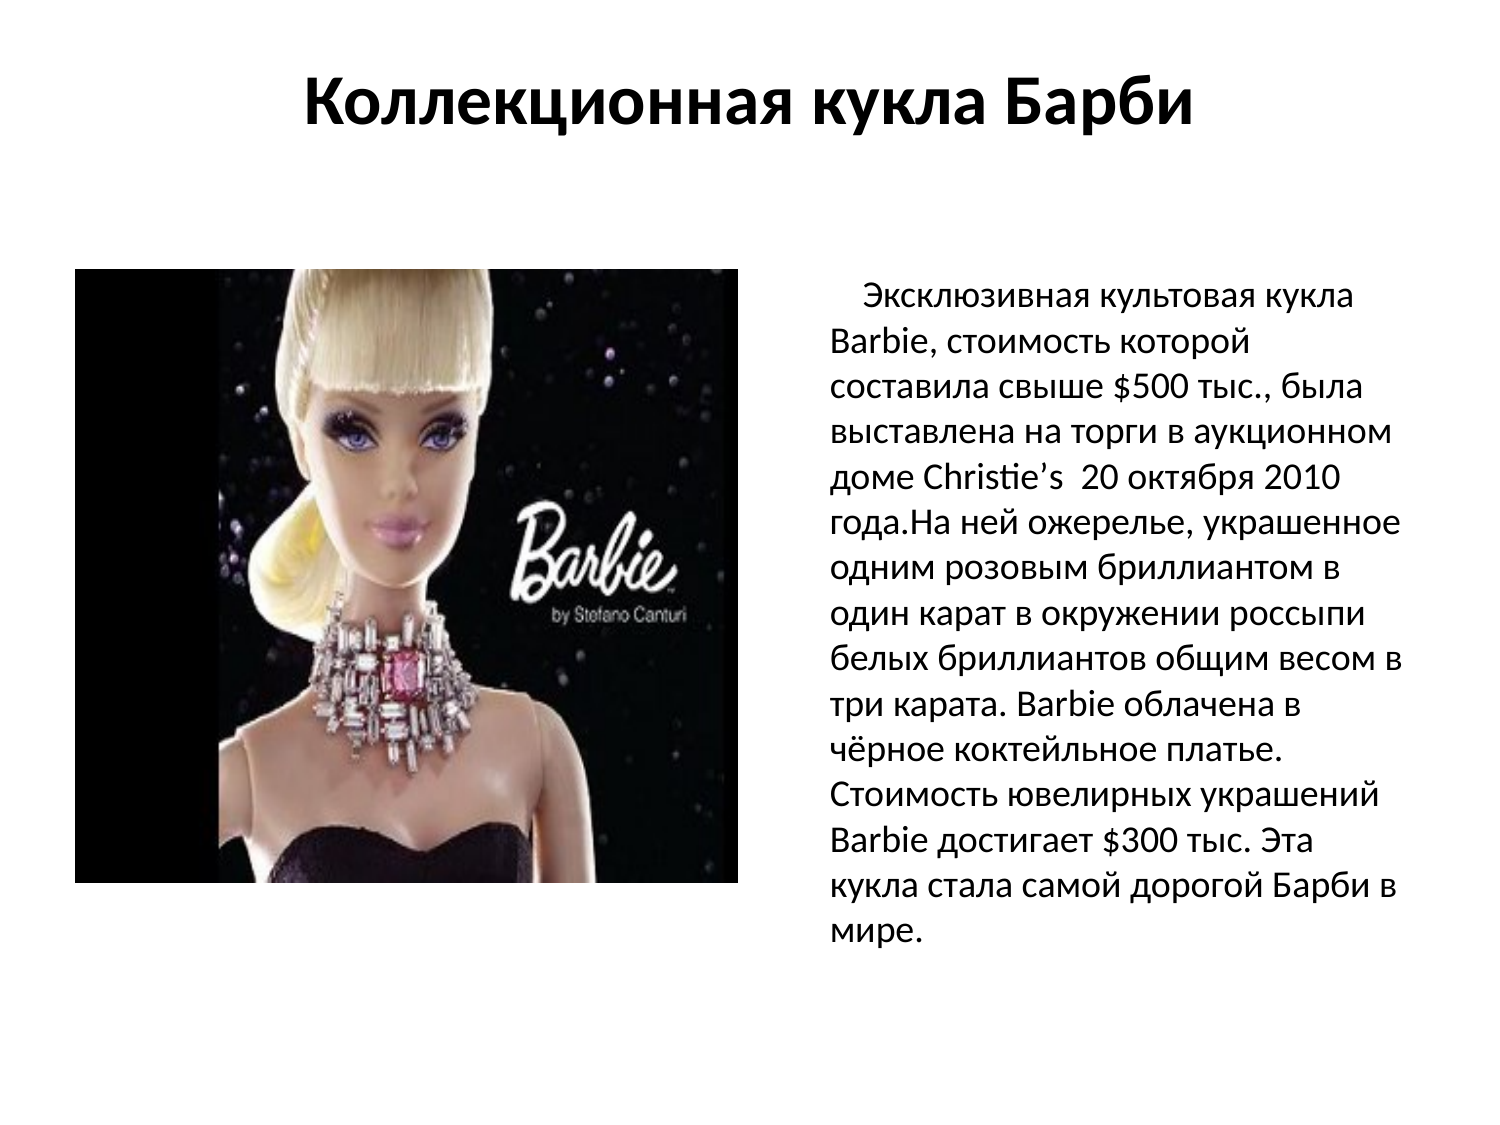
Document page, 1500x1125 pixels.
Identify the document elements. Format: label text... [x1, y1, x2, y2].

title Коллекционная кукла Барби [75, 45, 1425, 233]
list Эксклюзивная культовая кукла Barbie, стоимость которой составила свыше $500 тыс., была выставлена на торги в аукционном доме Christie’s 20 октября 2010 года.На ней ожерелье, украшенное одним розовым бриллиантом в один карат в окружении россыпи белых бриллиантов общим весом в три карата. Barbie облачена в чёрное коктейльное платье. Стоимость ювелирных украшений Barbie достигает $300 тыс. Эта кукла стала самой дорогой Барби в мире. [762, 262, 1425, 1005]
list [74, 269, 738, 883]
